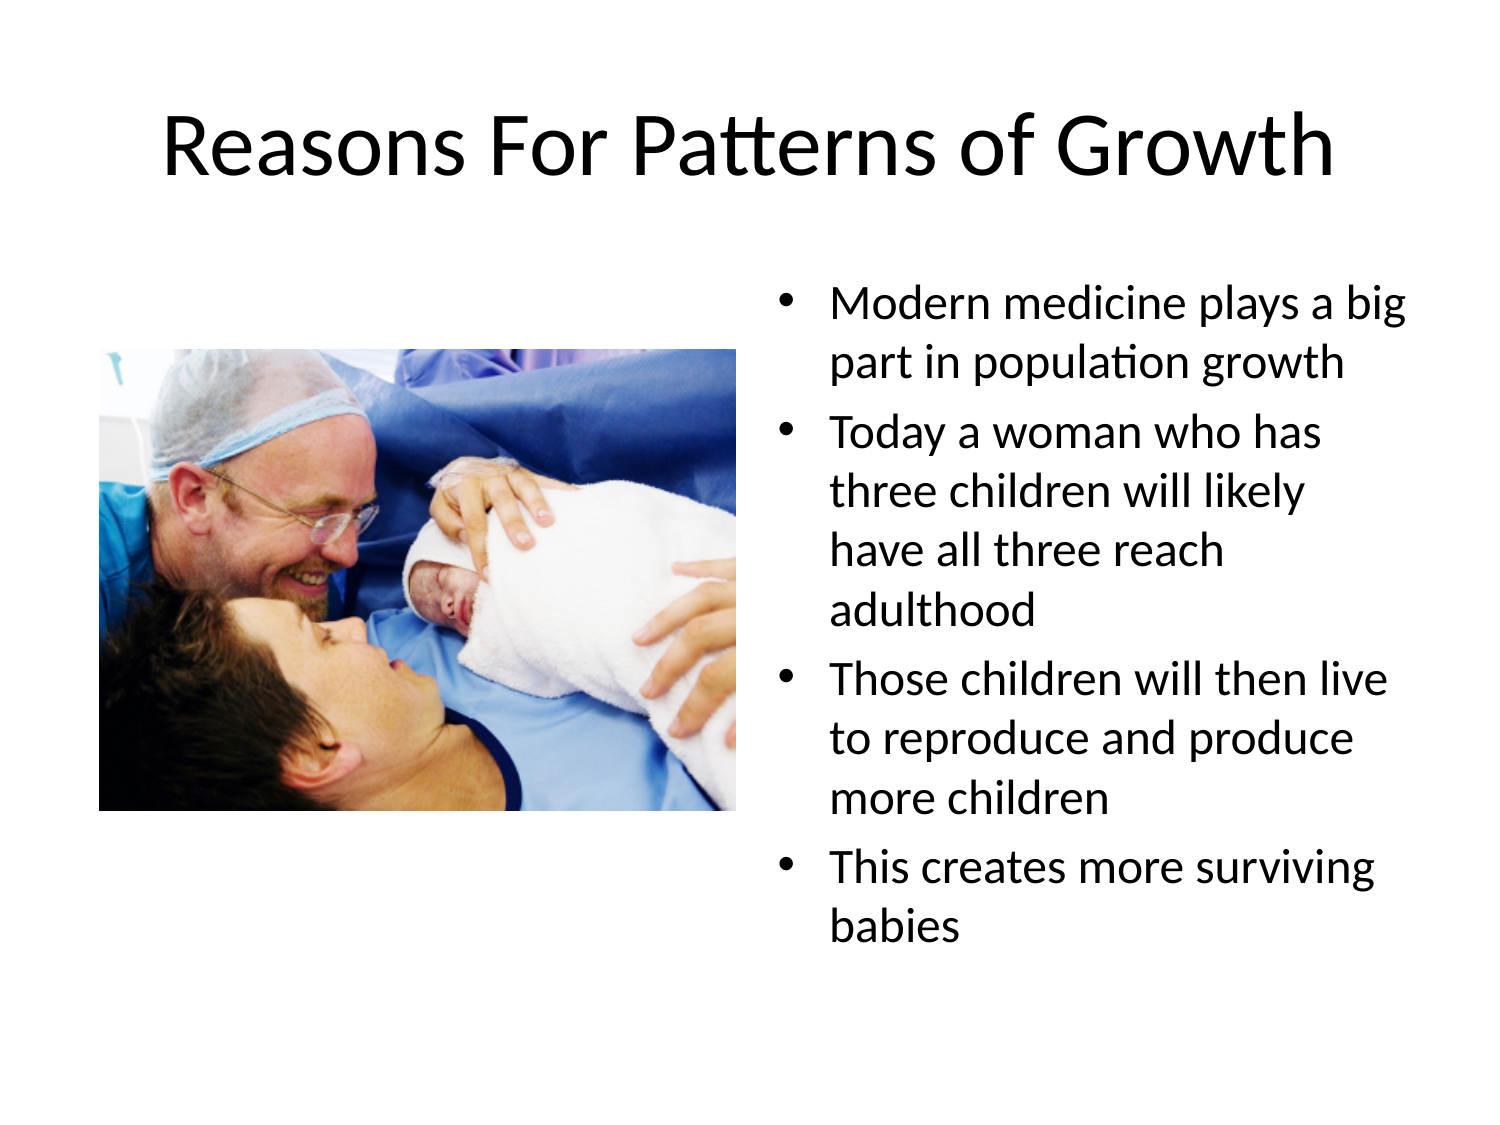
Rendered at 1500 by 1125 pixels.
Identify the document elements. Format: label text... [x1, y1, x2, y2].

title Reasons For Patterns of Growth [75, 45, 1425, 233]
picture [99, 349, 737, 812]
list Modern medicine plays a big part in population growth Today a woman who has three children will likely have all three reach adulthood Those children will then live to reproduce and produce more children This creates more surviving babies [762, 262, 1425, 1005]
